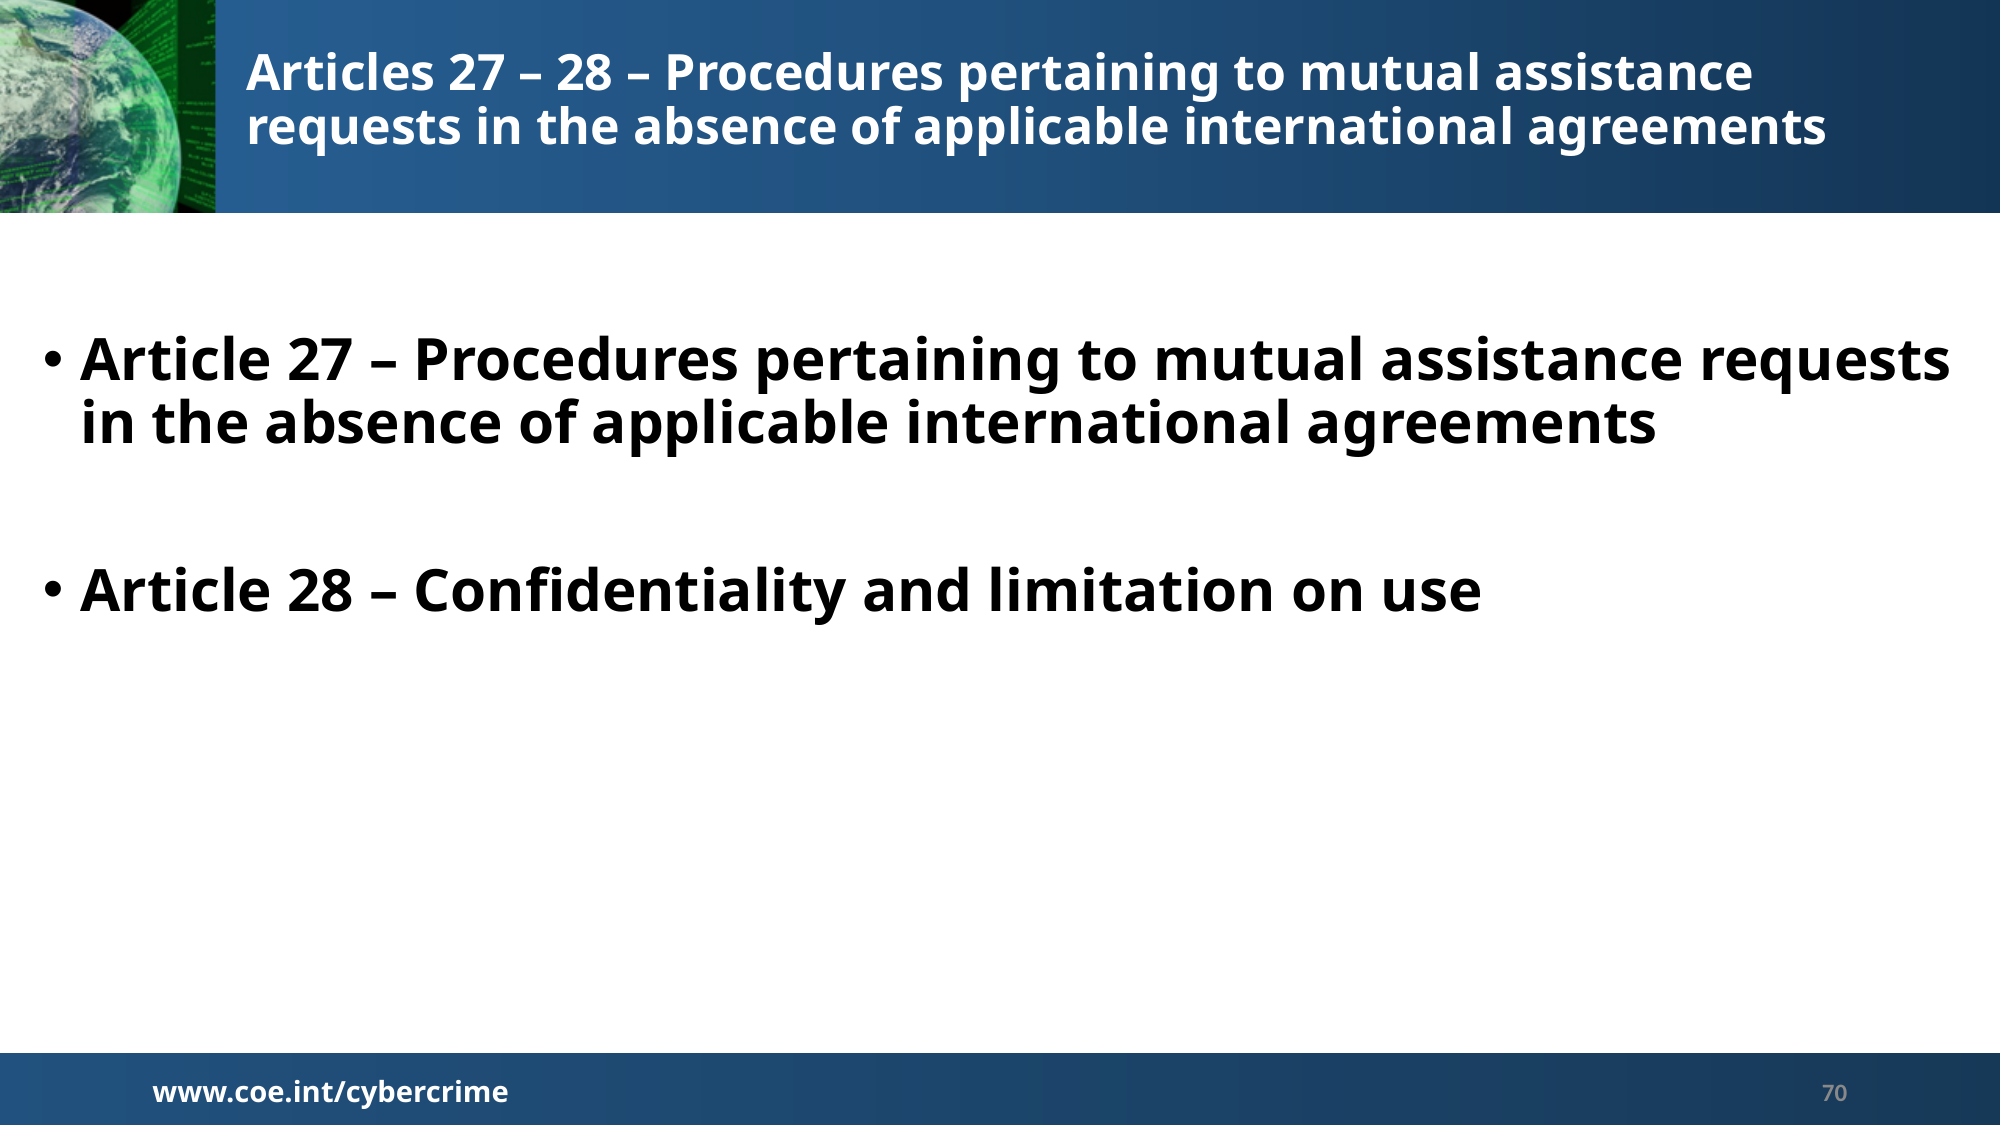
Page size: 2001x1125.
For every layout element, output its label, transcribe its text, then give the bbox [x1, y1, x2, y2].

slide_number 70 [1412, 1061, 1863, 1121]
list Article 27 – Procedures pertaining to mutual assistance requests in the absence of applicable international agreements Article 28 – Confidentiality and limitation on use [27, 231, 1975, 1019]
title Articles 27 – 28 – Procedures pertaining to mutual assistance requests in the absence of applicable international agreements [231, 55, 1945, 148]
slide_number www.coe.int/cybercrime [137, 1061, 588, 1121]
picture [0, 0, 2000, 213]
